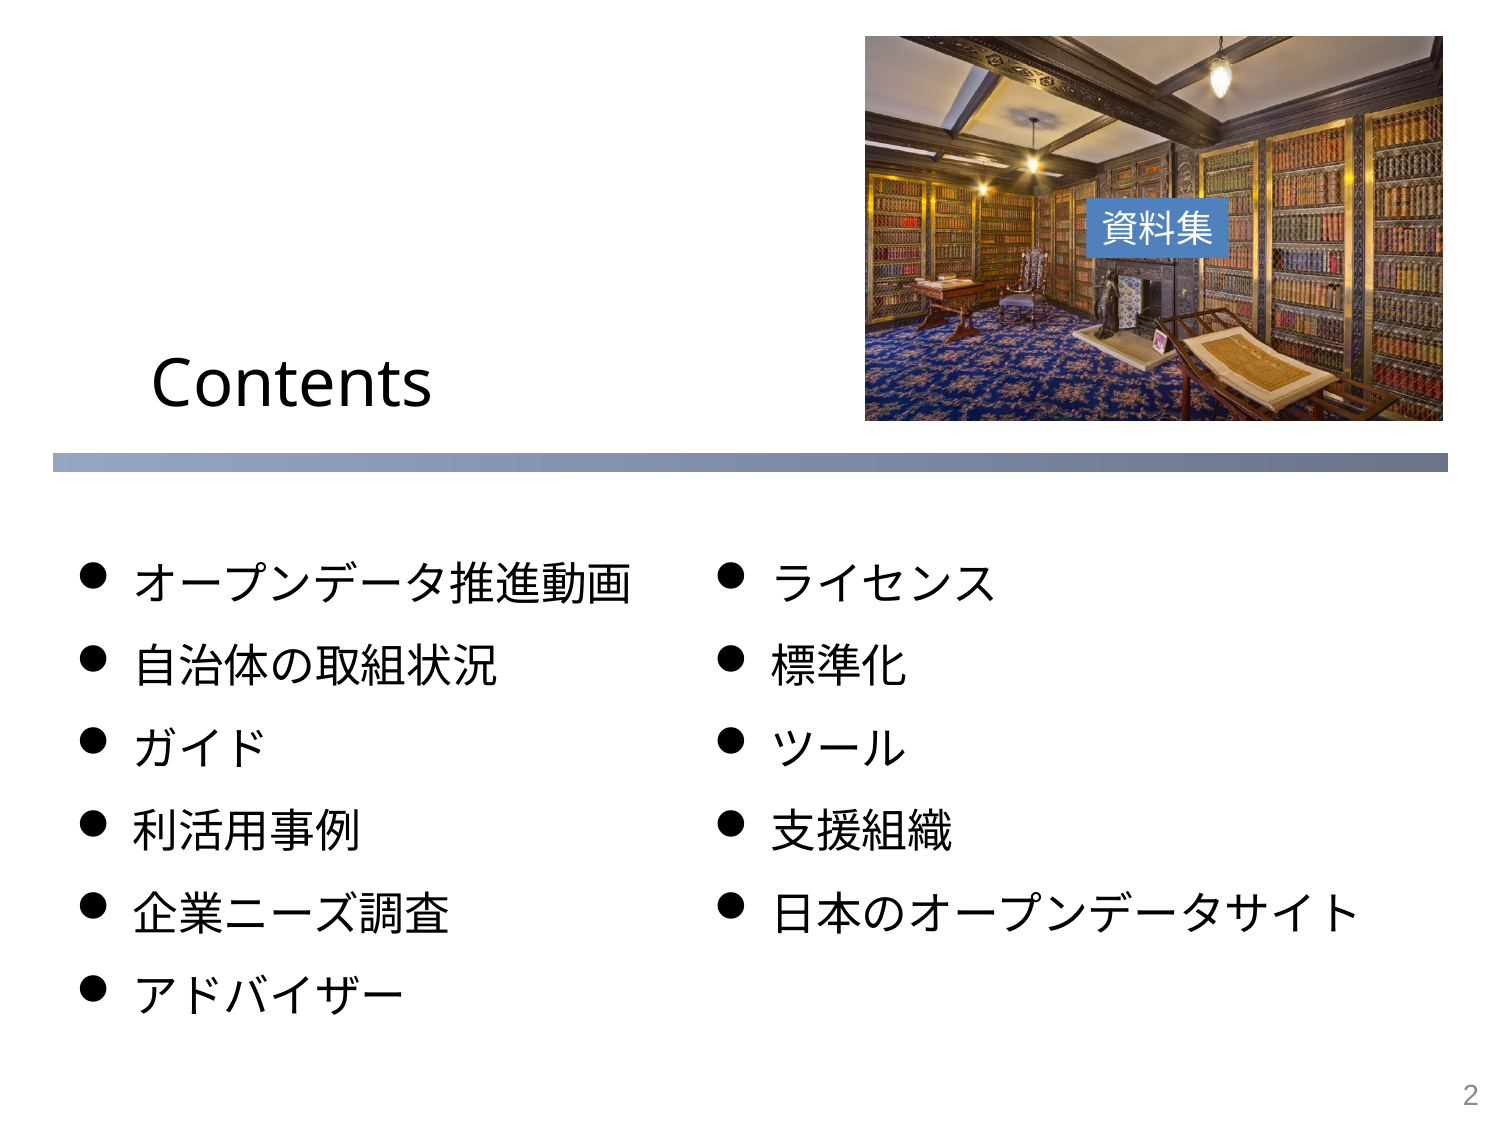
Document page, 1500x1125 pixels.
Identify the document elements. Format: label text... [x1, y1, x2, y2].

slide_number 2 [1411, 1070, 1495, 1118]
picture [865, 36, 1443, 421]
text_box オープンデータ推進動画 自治体の取組状況 ガイド 利活用事例 企業ニーズ調査 アドバイザー [61, 519, 648, 1030]
text_box ライセンス 標準化 ツール 支援組織 日本のオープンデータサイト [699, 519, 1378, 947]
